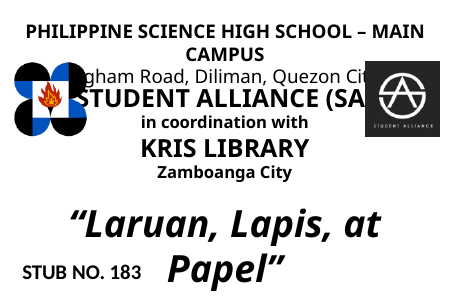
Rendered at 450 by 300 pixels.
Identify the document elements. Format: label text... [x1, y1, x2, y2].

picture [364, 60, 441, 137]
picture [12, 60, 88, 137]
text_box PHILIPPINE SCIENCE HIGH SCHOOL – MAIN CAMPUS Agham Road, Diliman, Quezon City [0, 12, 450, 74]
text_box “Laruan, Lapis, at Papel” [0, 192, 450, 298]
text_box STUDENT ALLIANCE (SA) in coordination with KRIS LIBRARY Zamboanga City [0, 74, 450, 190]
text_box STUB NO. 183 [7, 251, 213, 292]
